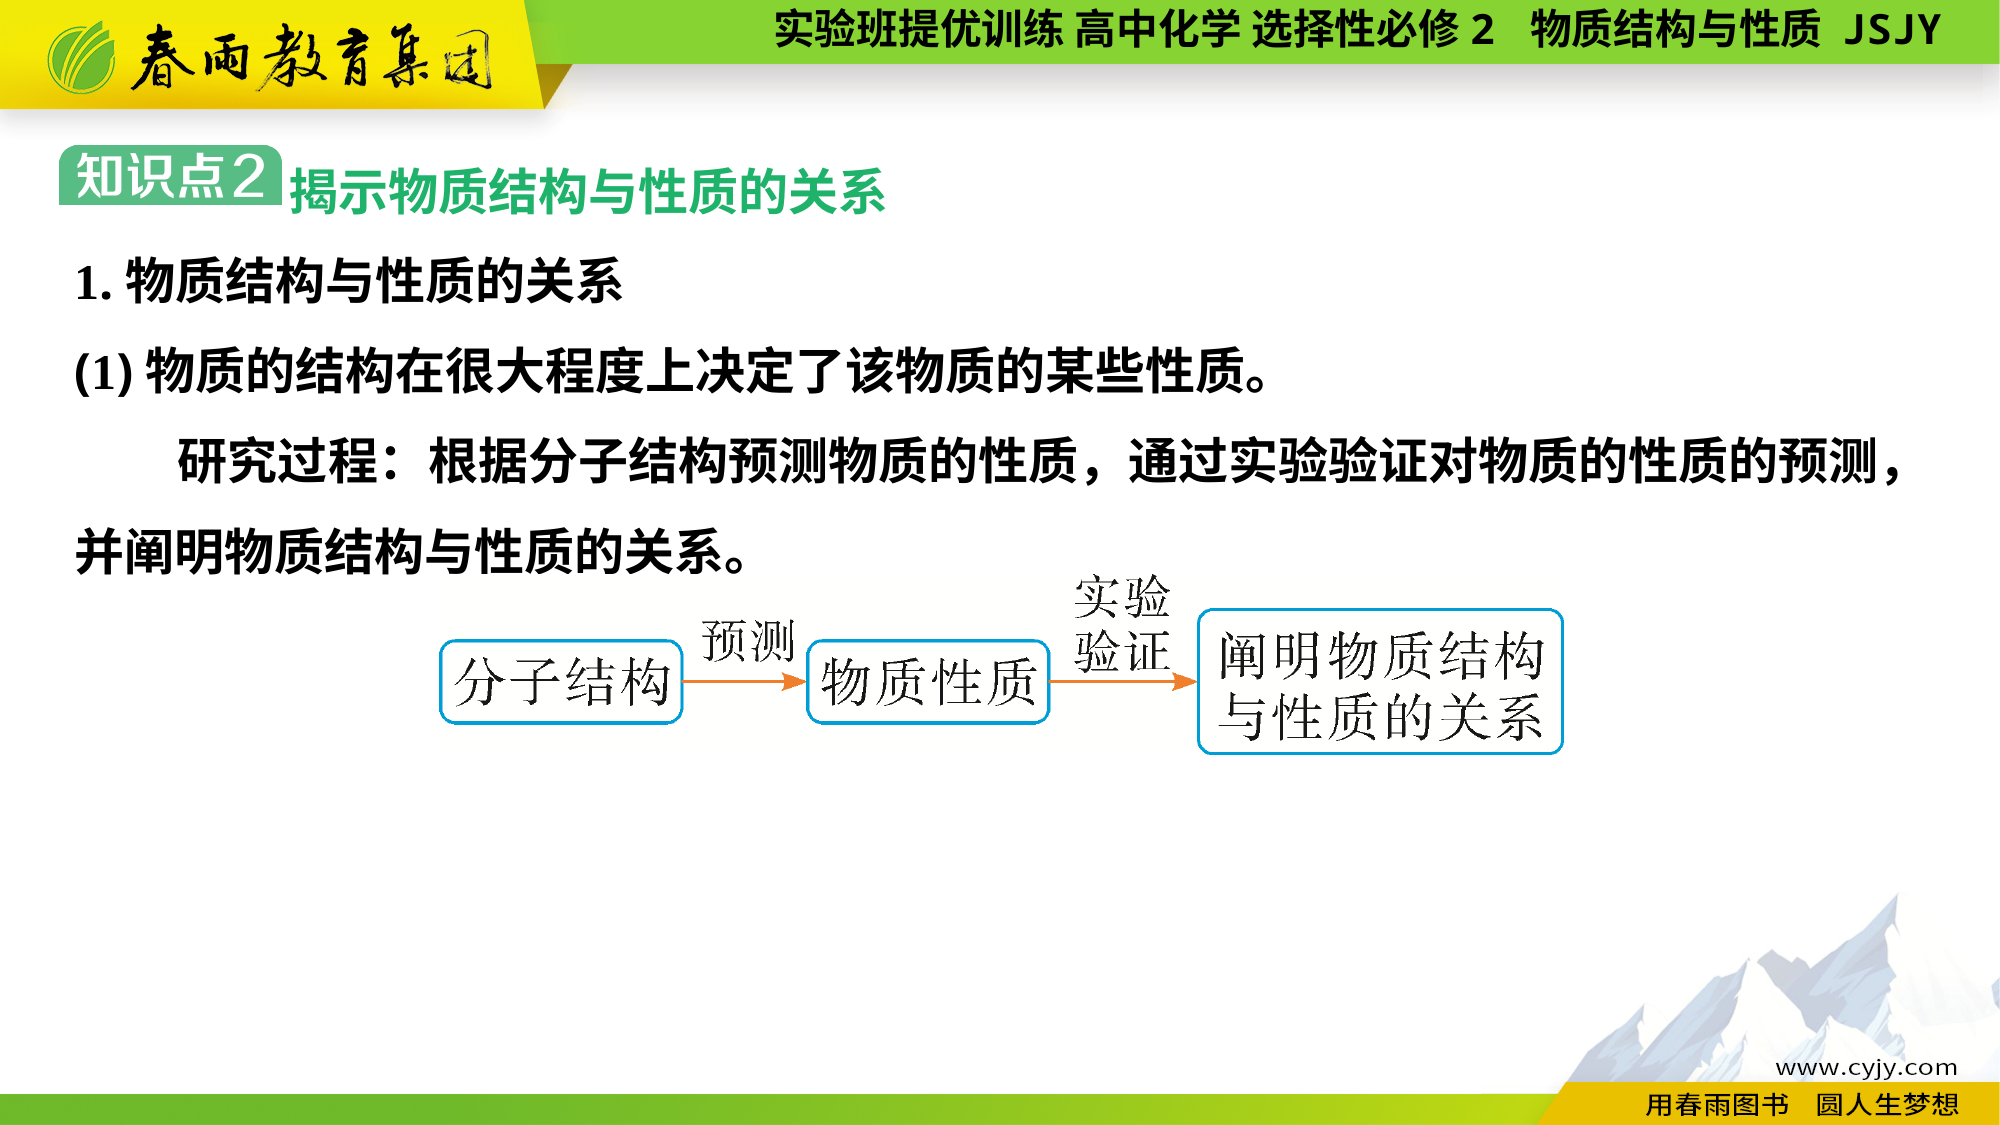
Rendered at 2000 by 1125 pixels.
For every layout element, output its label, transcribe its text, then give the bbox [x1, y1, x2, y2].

picture [0, 0, 2000, 1125]
list 揭示物质结构与性质的关系 1.物质结构与性质的关系 (1)物质的结构在很大程度上决定了该物质的某些性质。 研究过程：根据分子结构预测物质的性质，通过实验验证对物质的性质的预测，并阐明物质结构与性质的关系。 [59, 122, 1944, 592]
